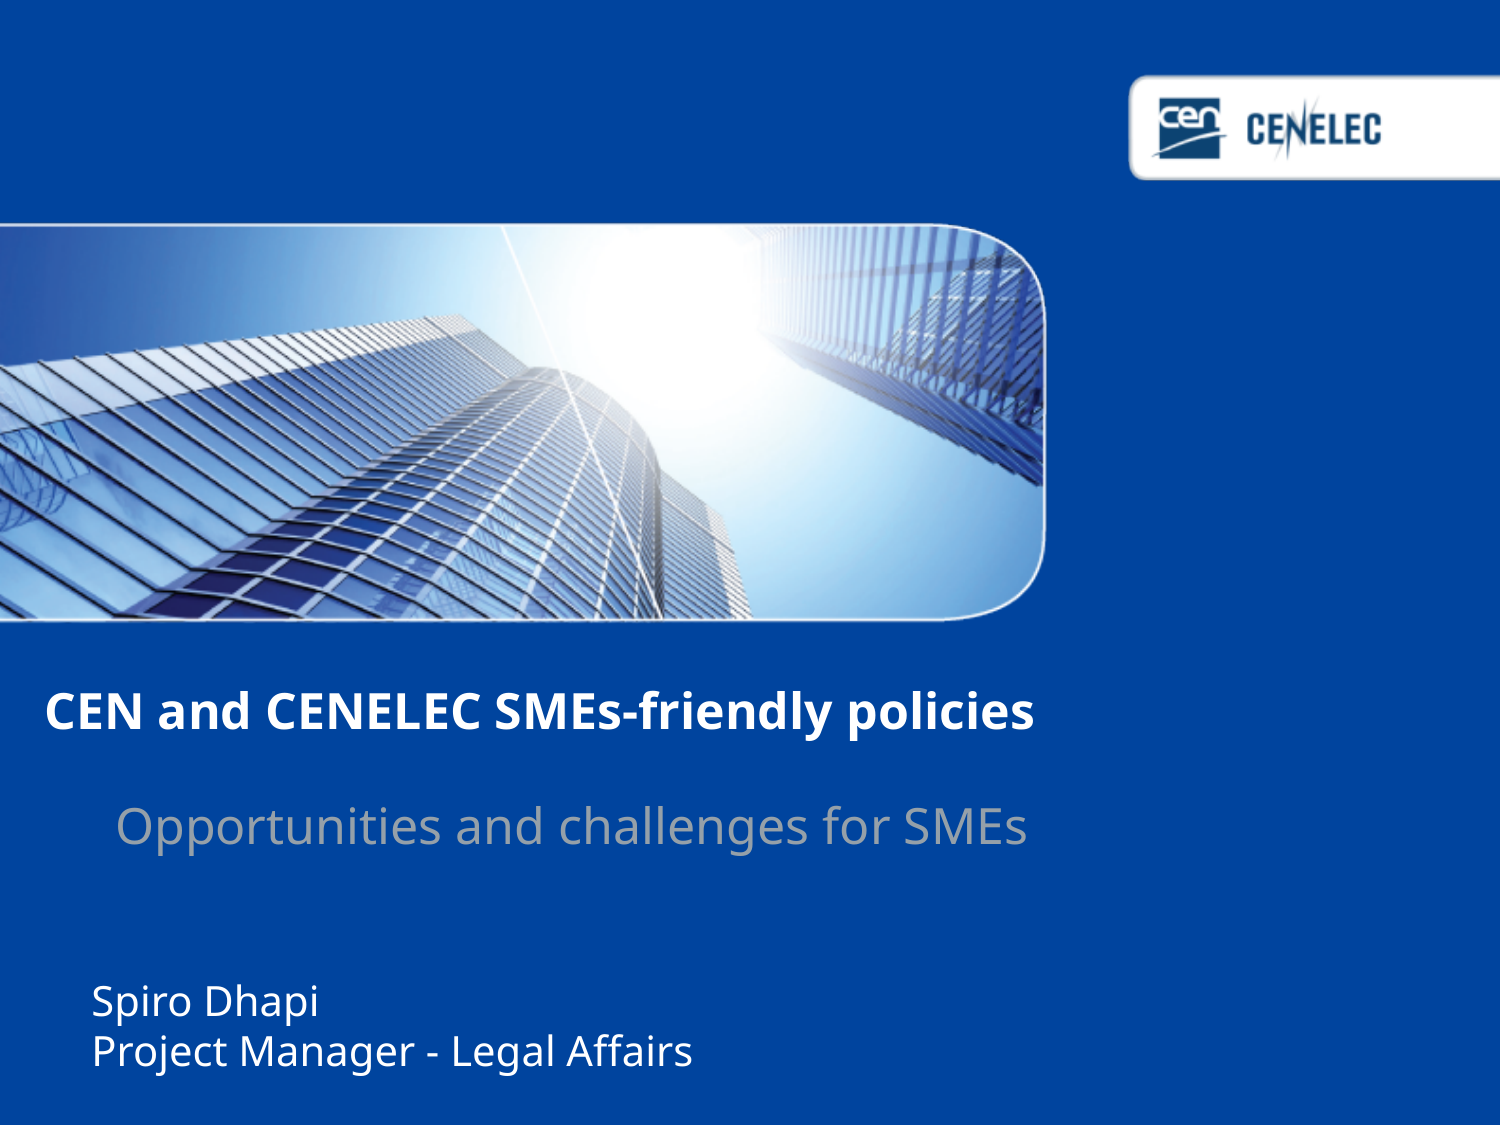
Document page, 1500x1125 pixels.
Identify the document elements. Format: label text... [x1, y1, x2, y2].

picture [1113, 58, 1500, 192]
subtitle Opportunities and challenges for SMEs [100, 786, 1389, 929]
picture [0, 188, 1079, 646]
title CEN and CENELEC SMEs-friendly policies [29, 661, 1412, 811]
footer Spiro Dhapi Project Manager - Legal Affairs [76, 967, 1483, 1106]
